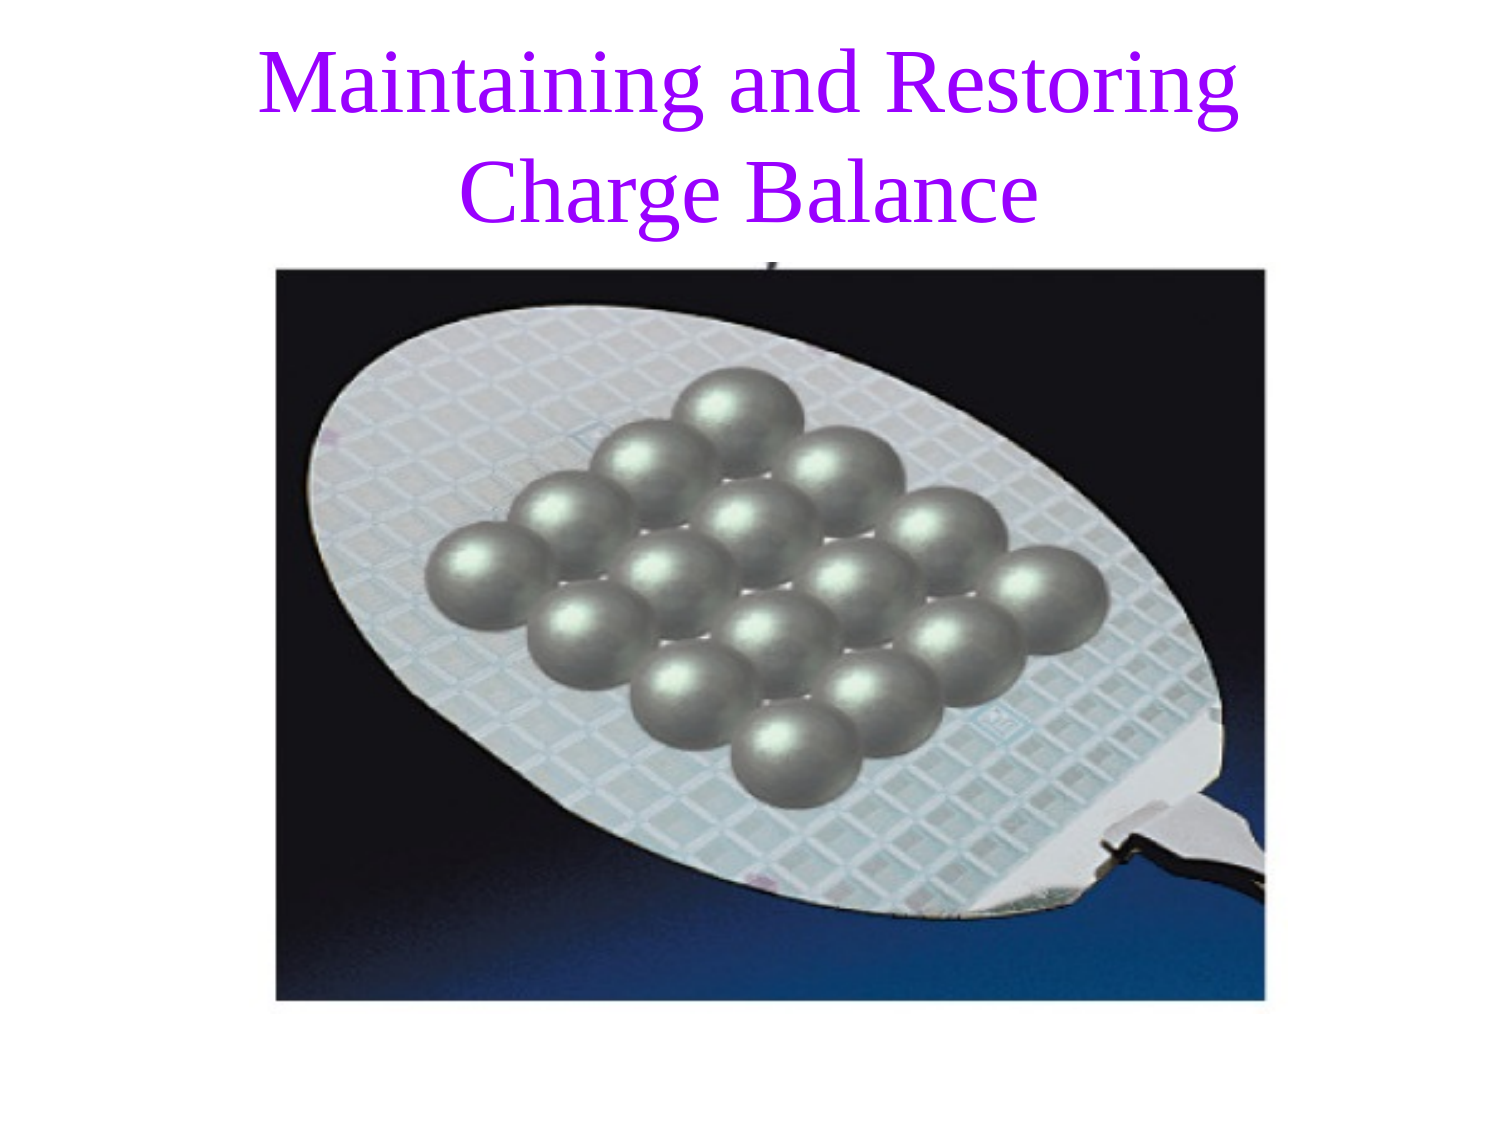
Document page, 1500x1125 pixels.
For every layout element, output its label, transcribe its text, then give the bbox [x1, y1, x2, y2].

text_box Maintaining and Restoring Charge Balance [112, 37, 1388, 225]
picture [249, 262, 1288, 1015]
